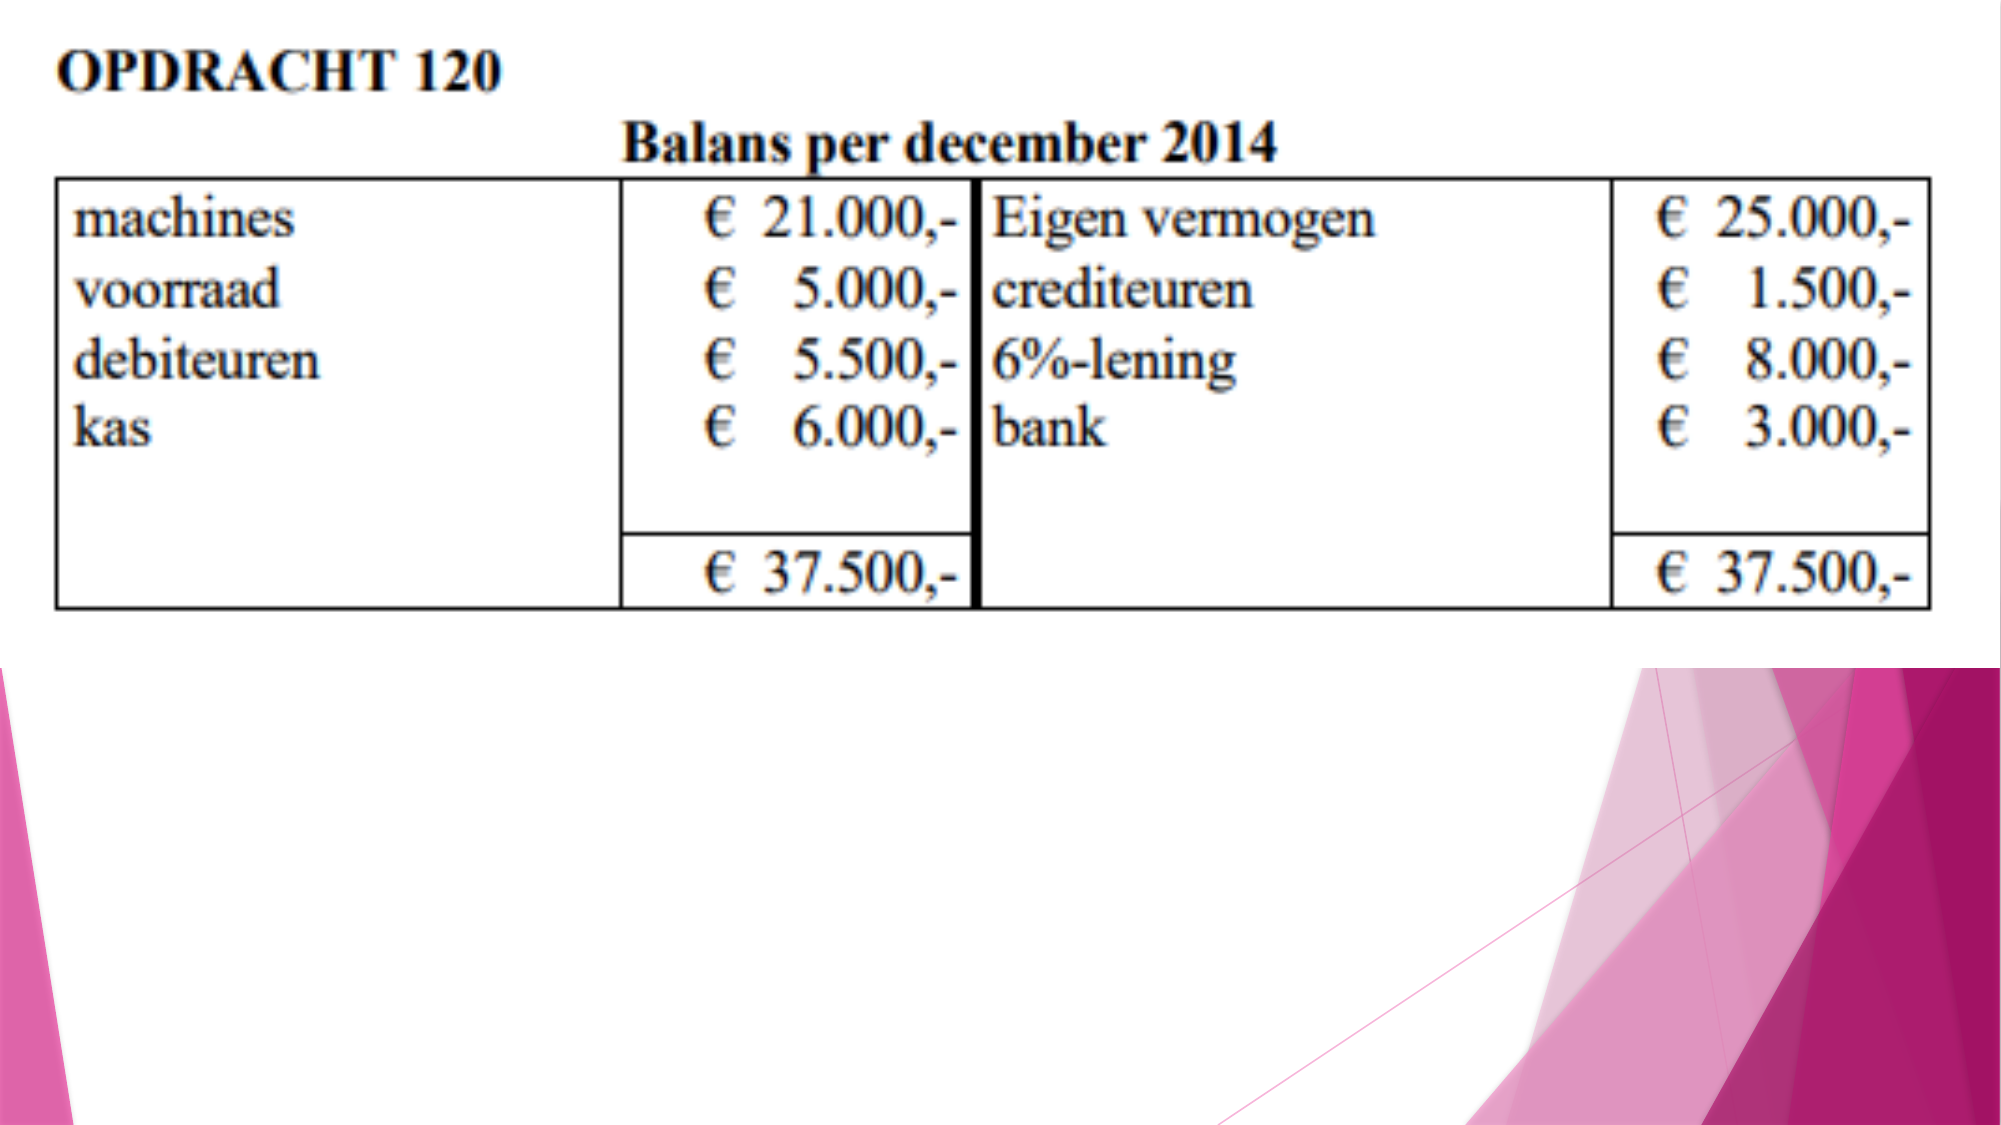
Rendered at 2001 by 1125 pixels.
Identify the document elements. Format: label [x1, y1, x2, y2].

picture [0, 0, 2000, 669]
